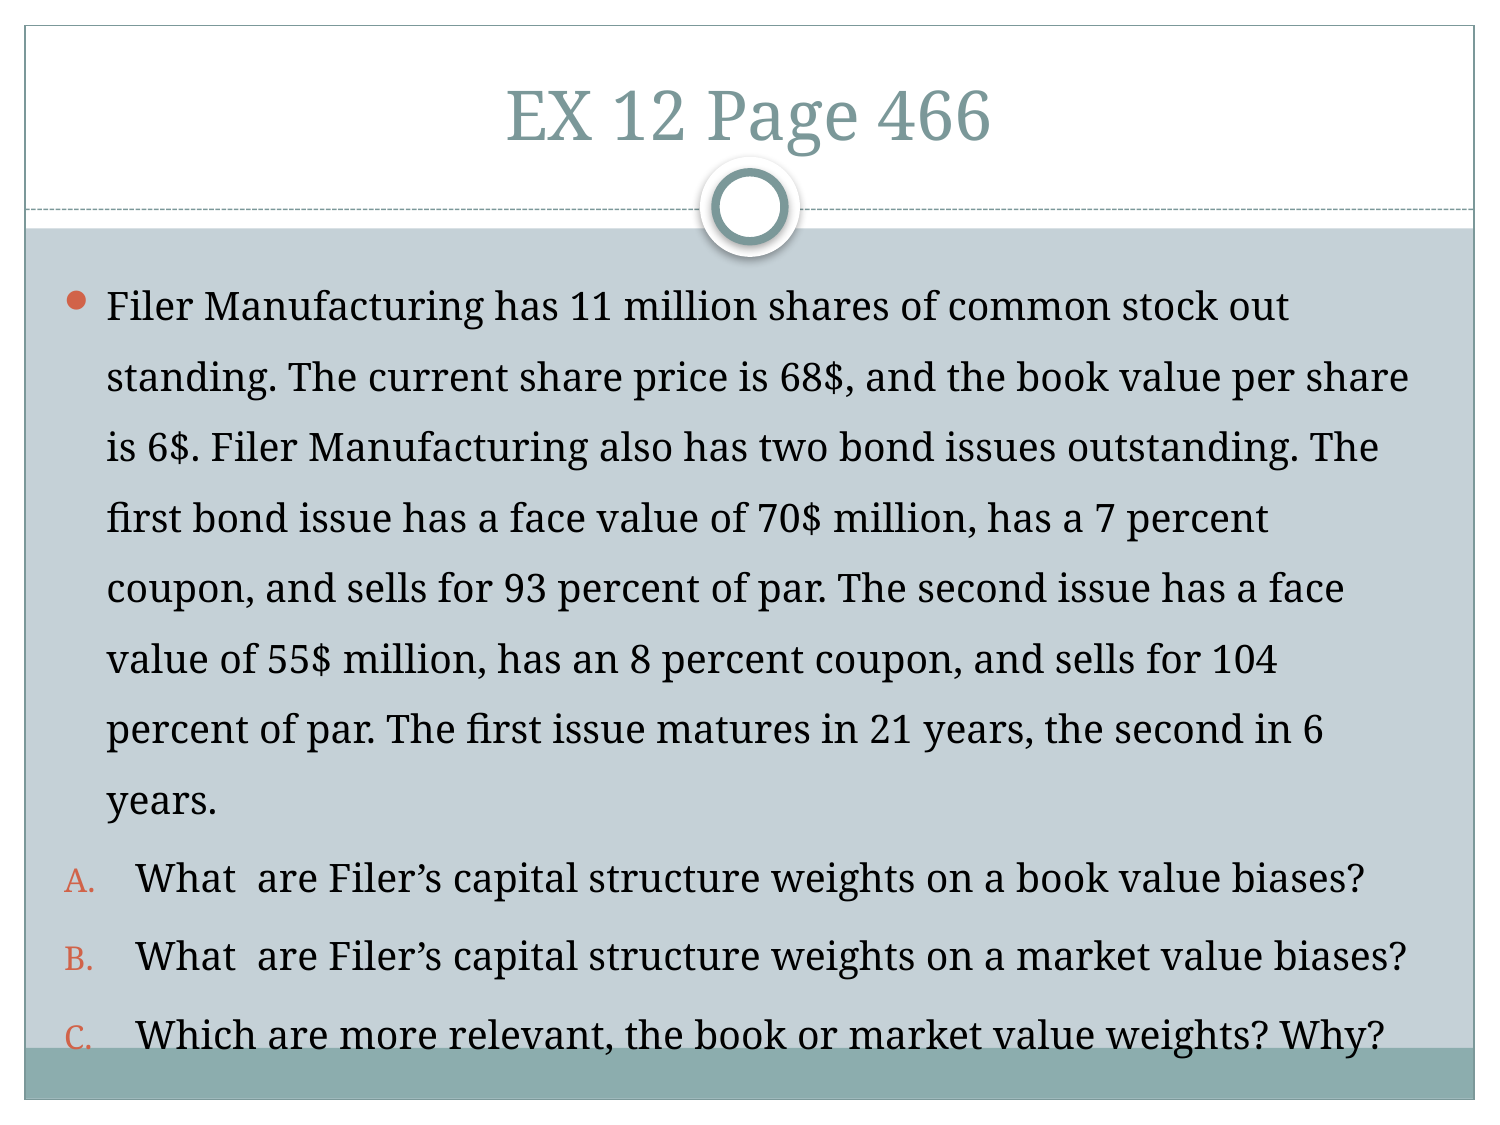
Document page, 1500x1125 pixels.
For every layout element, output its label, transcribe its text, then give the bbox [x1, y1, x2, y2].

title EX 12 Page 466 [49, 37, 1450, 162]
list Filer Manufacturing has 11 million shares of common stock out standing. The current share price is 68$, and the book value per share is 6$. Filer Manufacturing also has two bond issues outstanding. The first bond issue has a face value of 70$ million, has a 7 percent coupon, and sells for 93 percent of par. The second issue has a face value of 55$ million, has an 8 percent coupon, and sells for 104 percent of par. The first issue matures in 21 years, the second in 6 years. What are Filer’s capital structure weights on a book value biases? What are Filer’s capital structure weights on a market value biases? Which are more relevant, the book or market value weights? Why? [49, 250, 1445, 1075]
